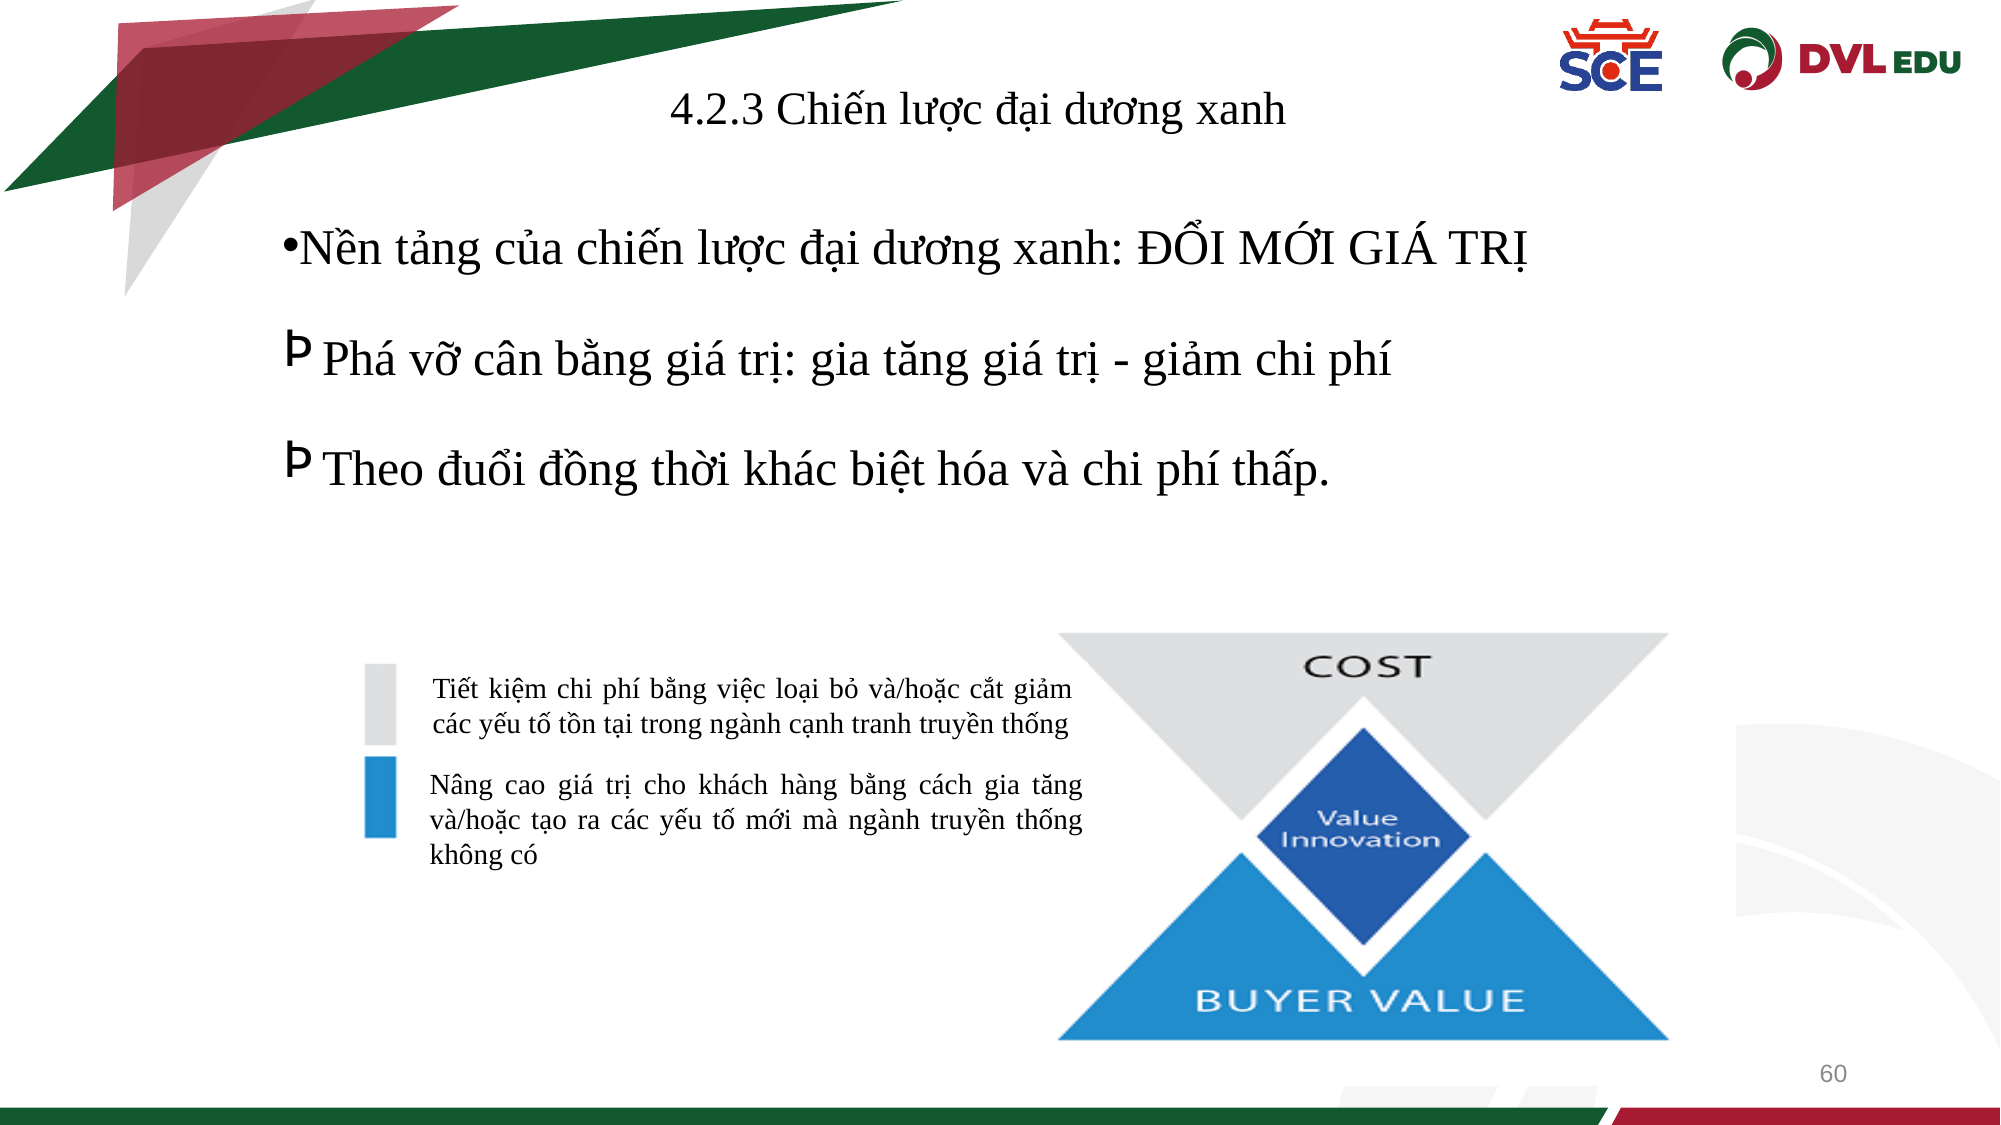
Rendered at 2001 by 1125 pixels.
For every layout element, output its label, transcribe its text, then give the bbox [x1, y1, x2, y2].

list Nền tảng của chiến lược đại dương xanh: ĐỔI MỚI GIÁ TRỊ Phá vỡ cân bằng giá trị: gia tăng giá trị - giảm chi phí Theo đuổi đồng thời khác biệt hóa và chi phí thấp. [267, 176, 1707, 621]
picture [1722, 27, 1961, 91]
title 4.2.3 Chiến lược đại dương xanh [655, 76, 1584, 143]
slide_number 60 [1412, 1042, 1863, 1103]
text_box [296, 592, 1736, 1086]
picture [1559, 19, 1667, 91]
